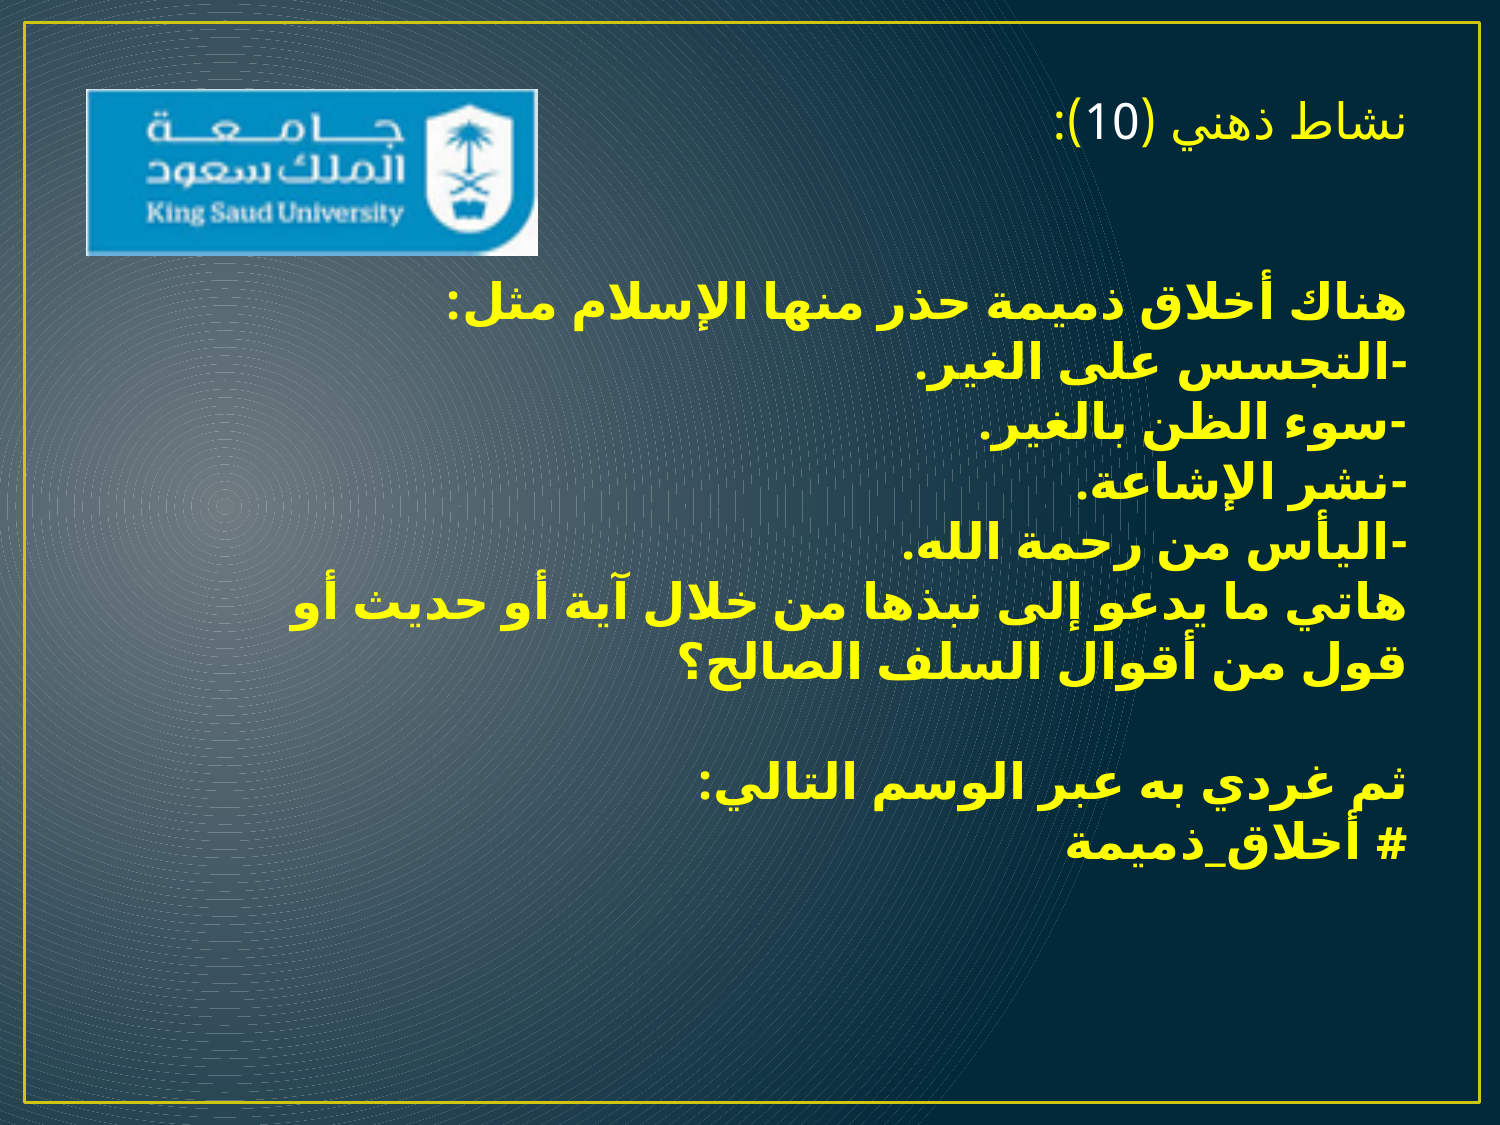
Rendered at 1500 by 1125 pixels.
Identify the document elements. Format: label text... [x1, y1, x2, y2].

text_box نشاط ذهني (10): هناك أخلاق ذميمة حذر منها الإسلام مثل: -التجسس على الغير. -سوء الظن بالغير. -نشر الإشاعة. -اليأس من رحمة الله. هاتي ما يدعو إلى نبذها من خلال آية أو حديث أو قول من أقوال السلف الصالح؟ ثم غردي به عبر الوسم التالي: # أخلاق_ذميمة [222, 81, 1424, 877]
picture [85, 89, 538, 256]
